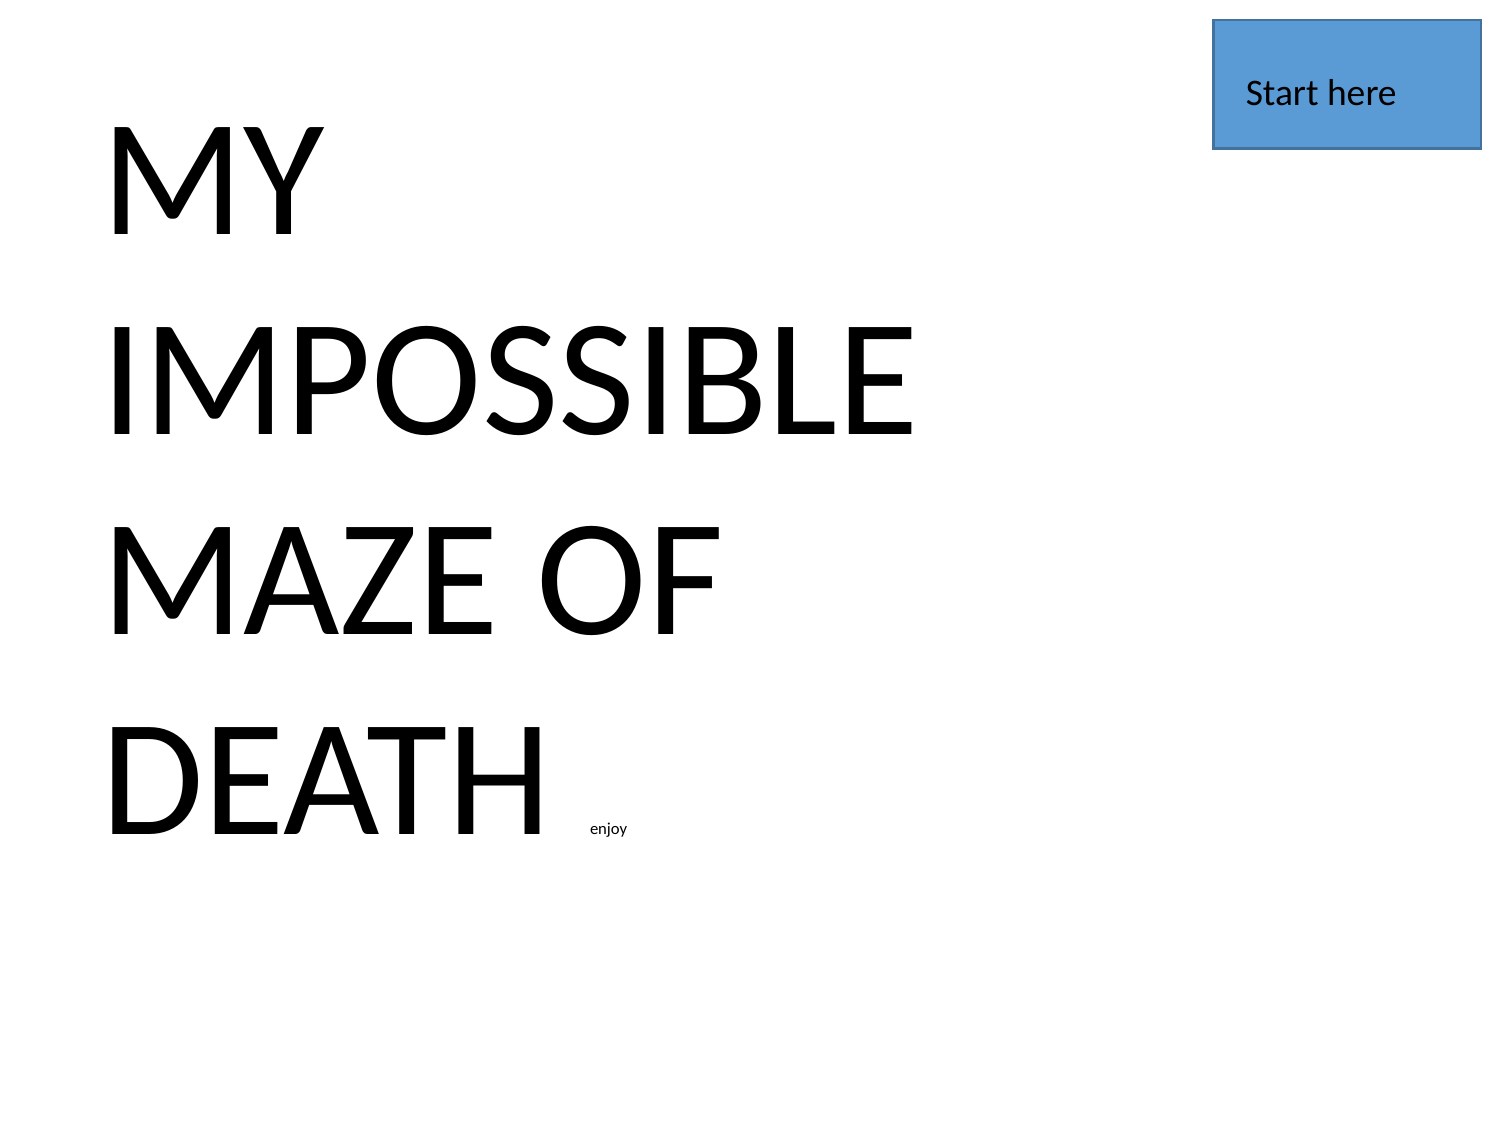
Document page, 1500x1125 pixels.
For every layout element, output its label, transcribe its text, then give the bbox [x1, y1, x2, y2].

text_box Start here [1231, 60, 1444, 121]
text_box MY IMPOSSIBLE MAZE OF DEATH enjoy [86, 60, 1195, 876]
text_box [1212, 19, 1482, 150]
